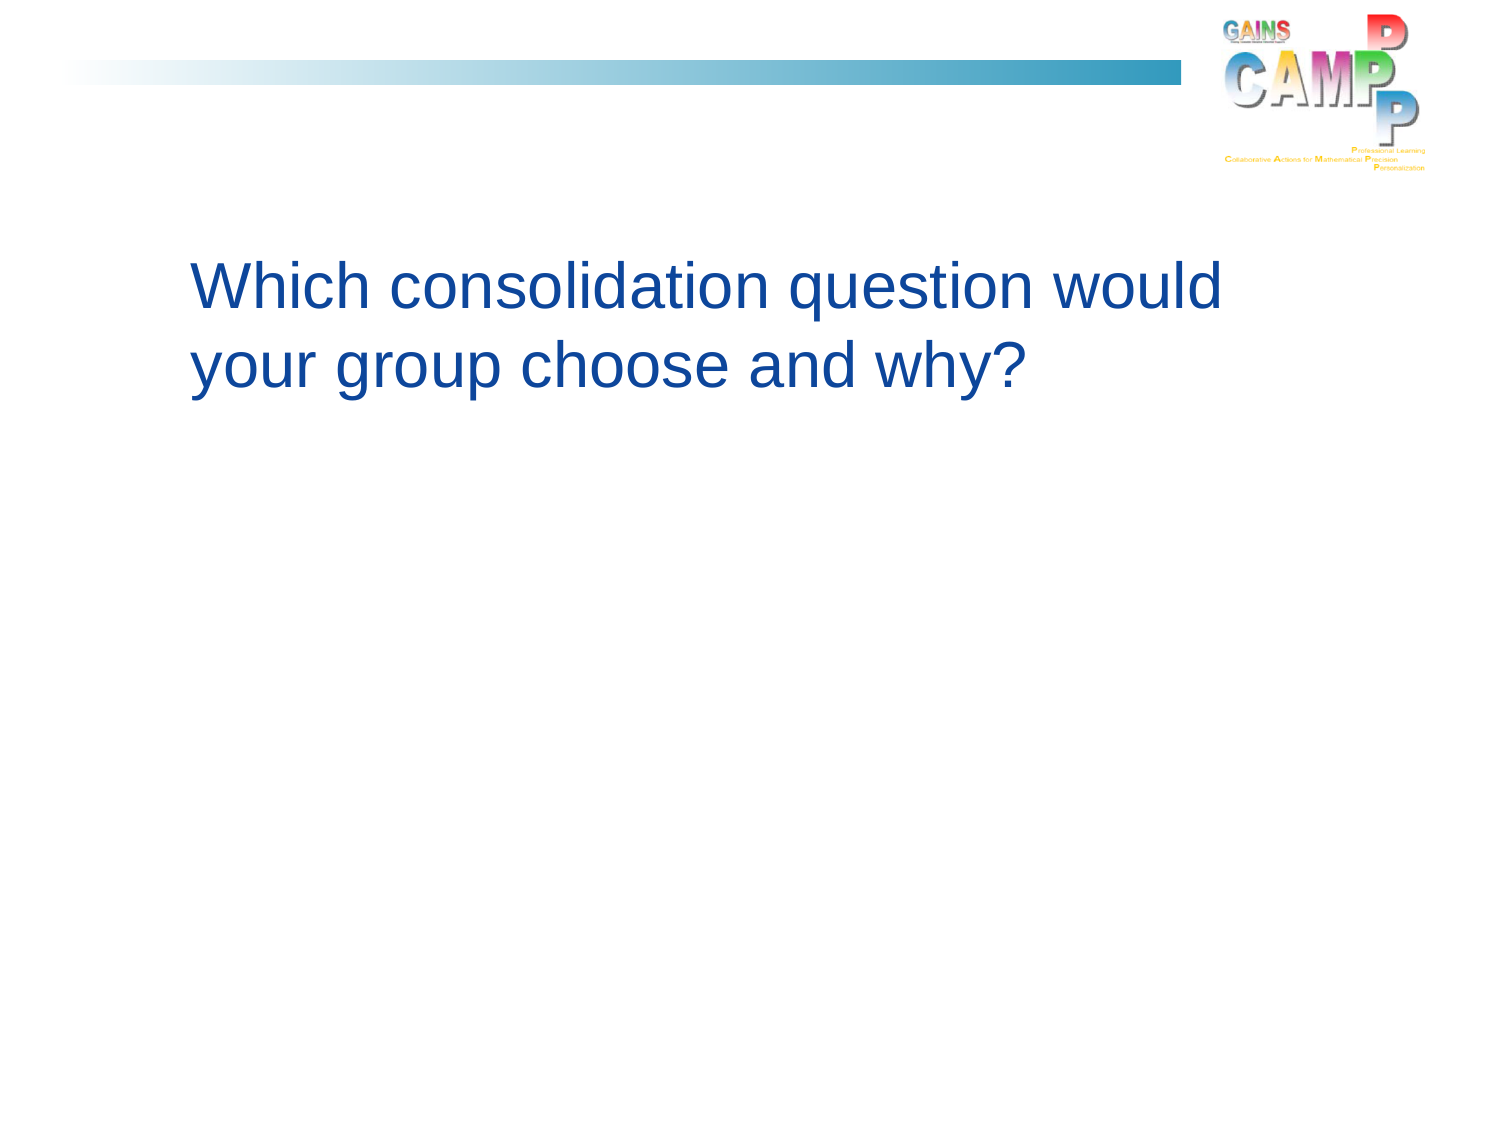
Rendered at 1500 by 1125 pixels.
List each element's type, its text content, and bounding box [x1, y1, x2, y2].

title Which consolidation question would your group choose and why? [175, 234, 1325, 312]
picture [1204, 0, 1442, 190]
list [74, 312, 1426, 1088]
